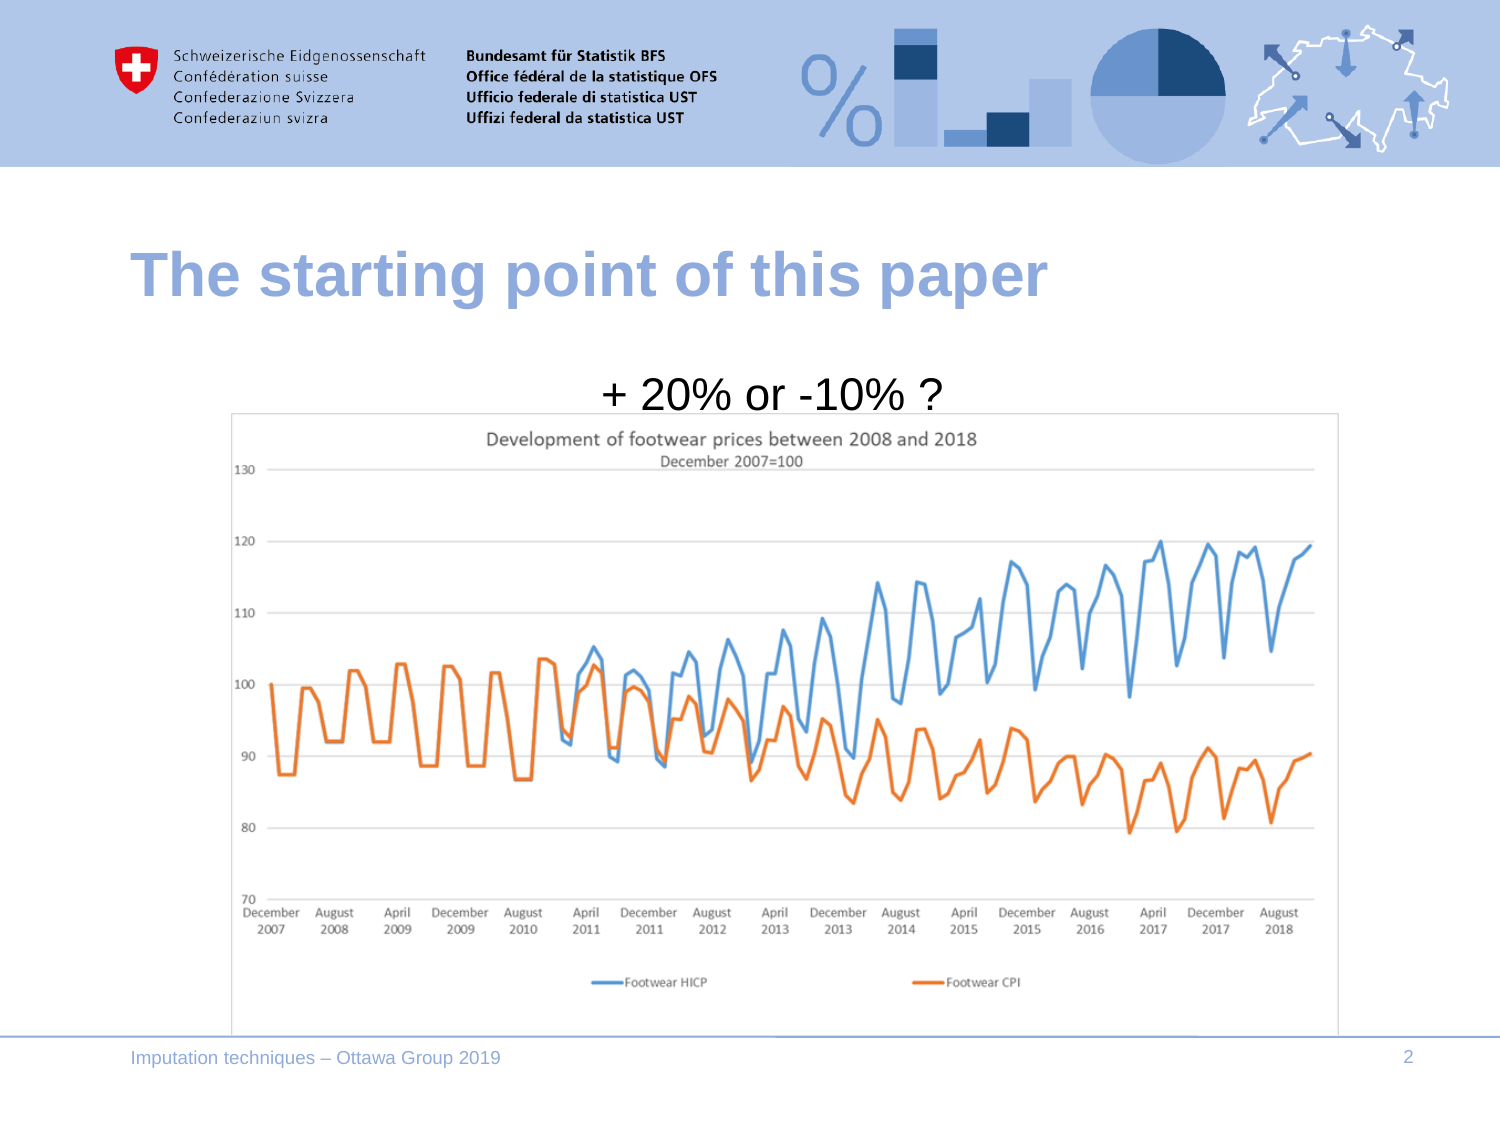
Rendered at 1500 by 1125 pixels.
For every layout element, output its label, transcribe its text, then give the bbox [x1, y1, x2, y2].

picture [230, 413, 1339, 1035]
picture [0, 0, 1500, 167]
title The starting point of this paper [130, 233, 1414, 310]
list + 20% or -10% ? [130, 354, 1414, 414]
